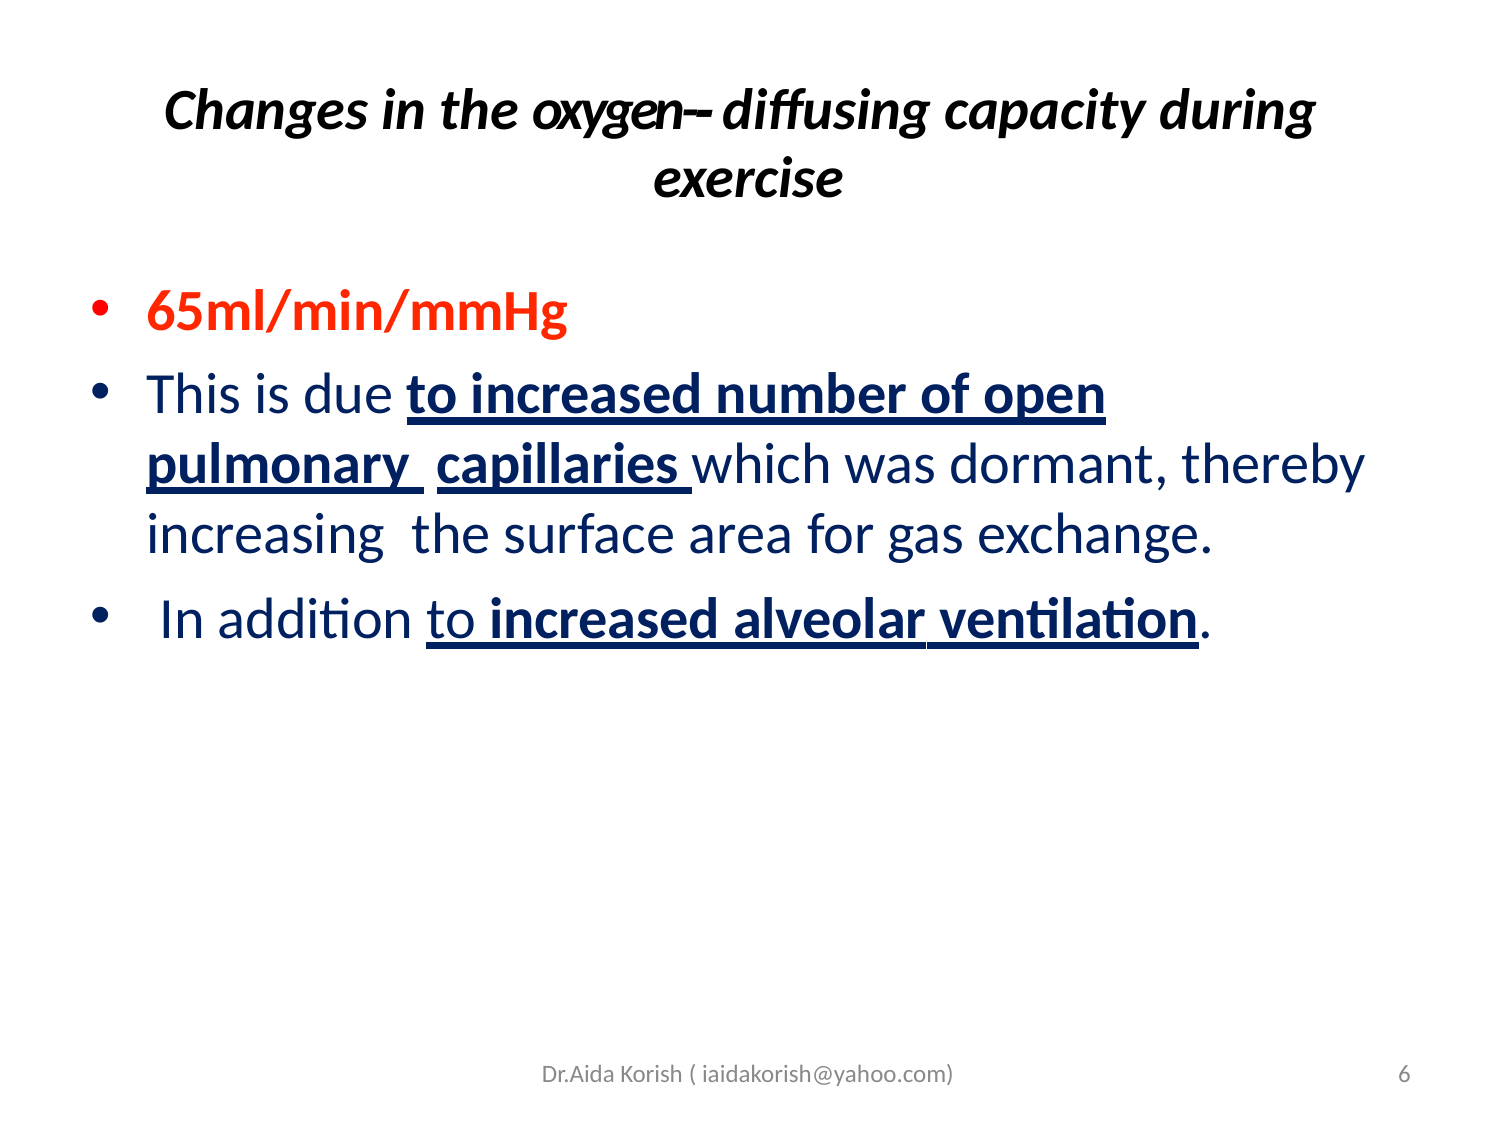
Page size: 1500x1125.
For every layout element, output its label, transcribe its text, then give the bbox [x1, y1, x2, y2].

slide_number 1 [1381, 1061, 1416, 1125]
footer Dr.Aida Korish ( iaidakorish@yahoo.com) [539, 1061, 962, 1125]
text_box Changes in the oxygen-­‐ diﬀusing capacity during exercise 65ml/min/mmHg This is due to increased number of open pulmonary capillaries which was dormant, thereby increasing the surface area for gas exchange. In addition to increased alveolar ventilation. [87, 72, 1403, 650]
